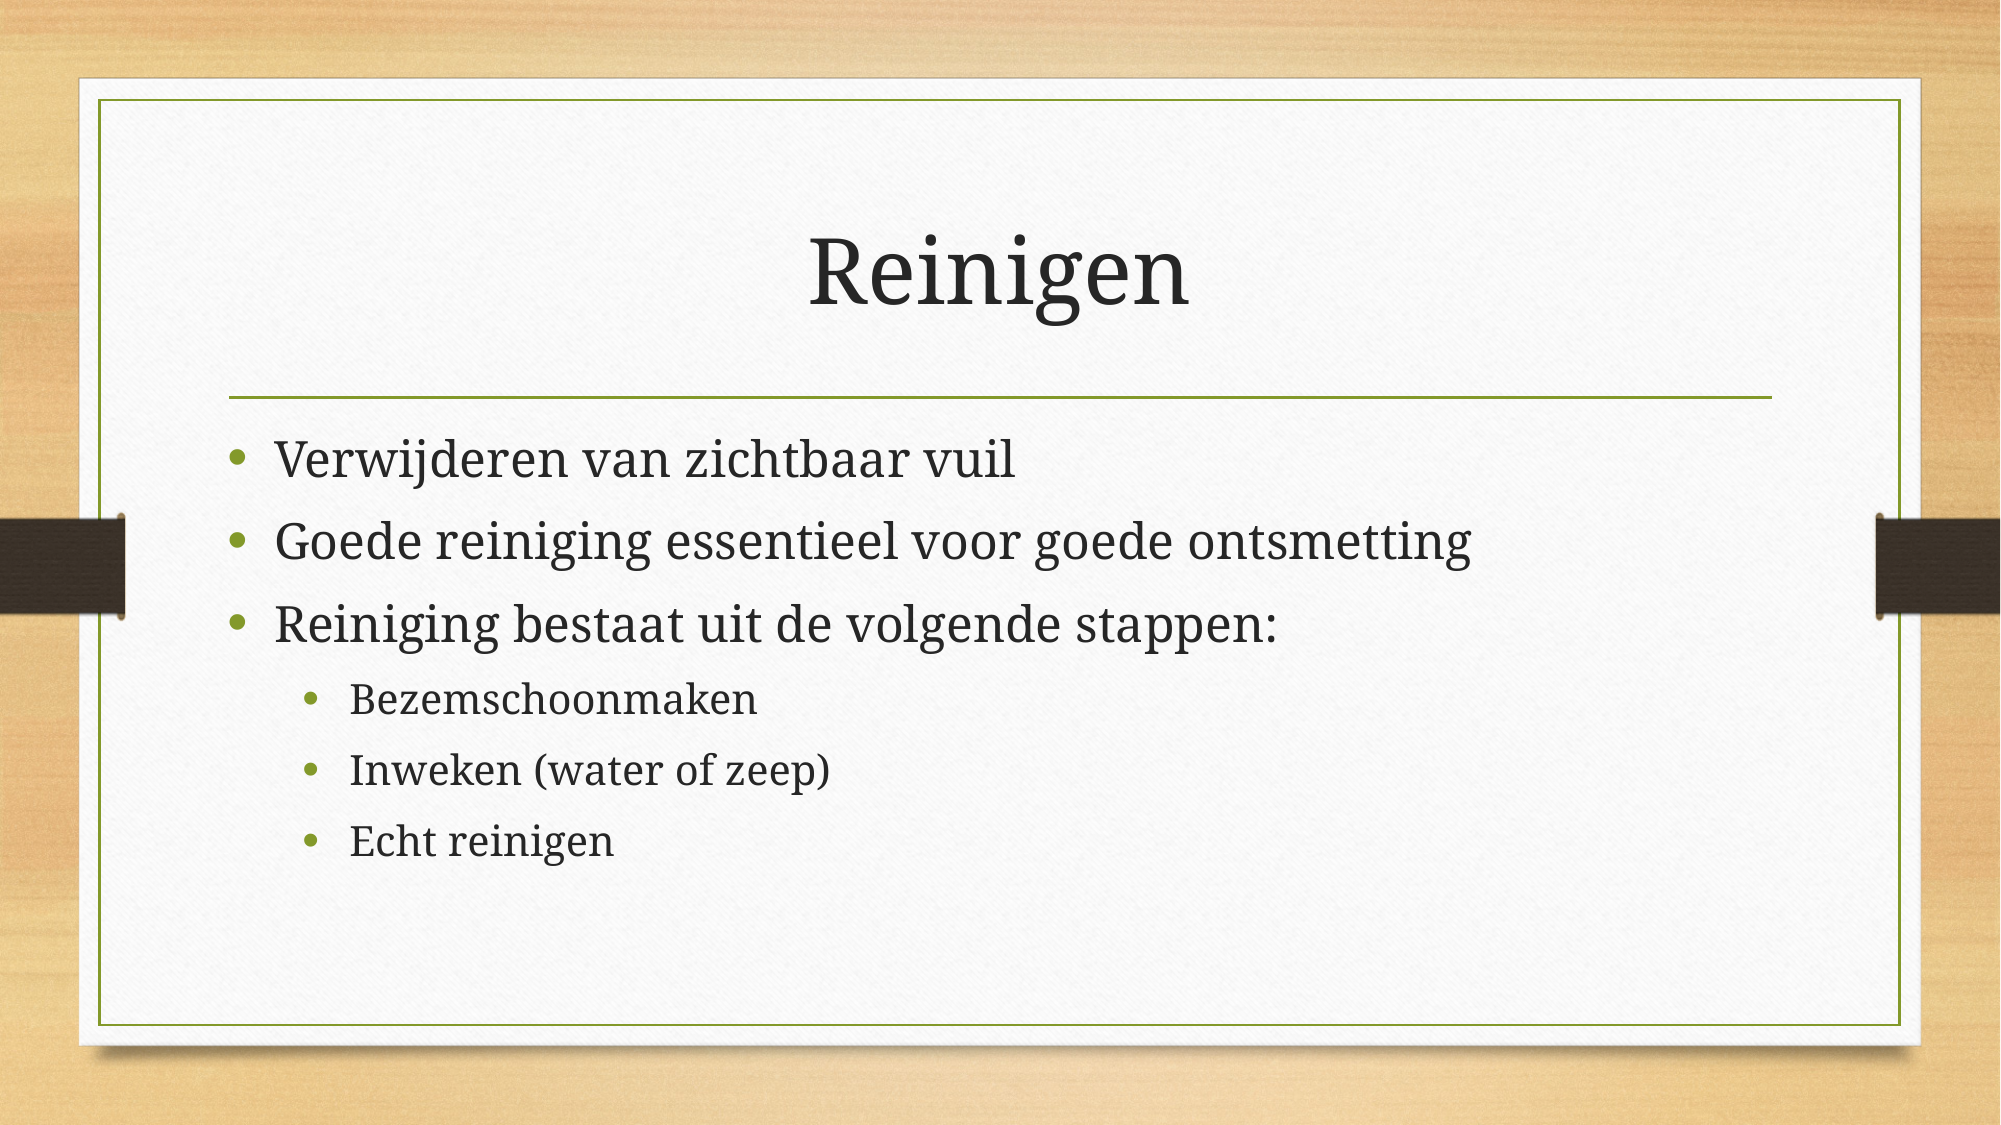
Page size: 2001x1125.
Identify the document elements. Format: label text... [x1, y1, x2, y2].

list Verwijderen van zichtbaar vuil Goede reiniging essentieel voor goede ontsmetting Reiniging bestaat uit de volgende stappen: Bezemschoonmaken Inweken (water of zeep) Echt reinigen [212, 419, 1788, 964]
picture [0, 0, 2001, 1125]
title Reinigen [212, 161, 1788, 375]
